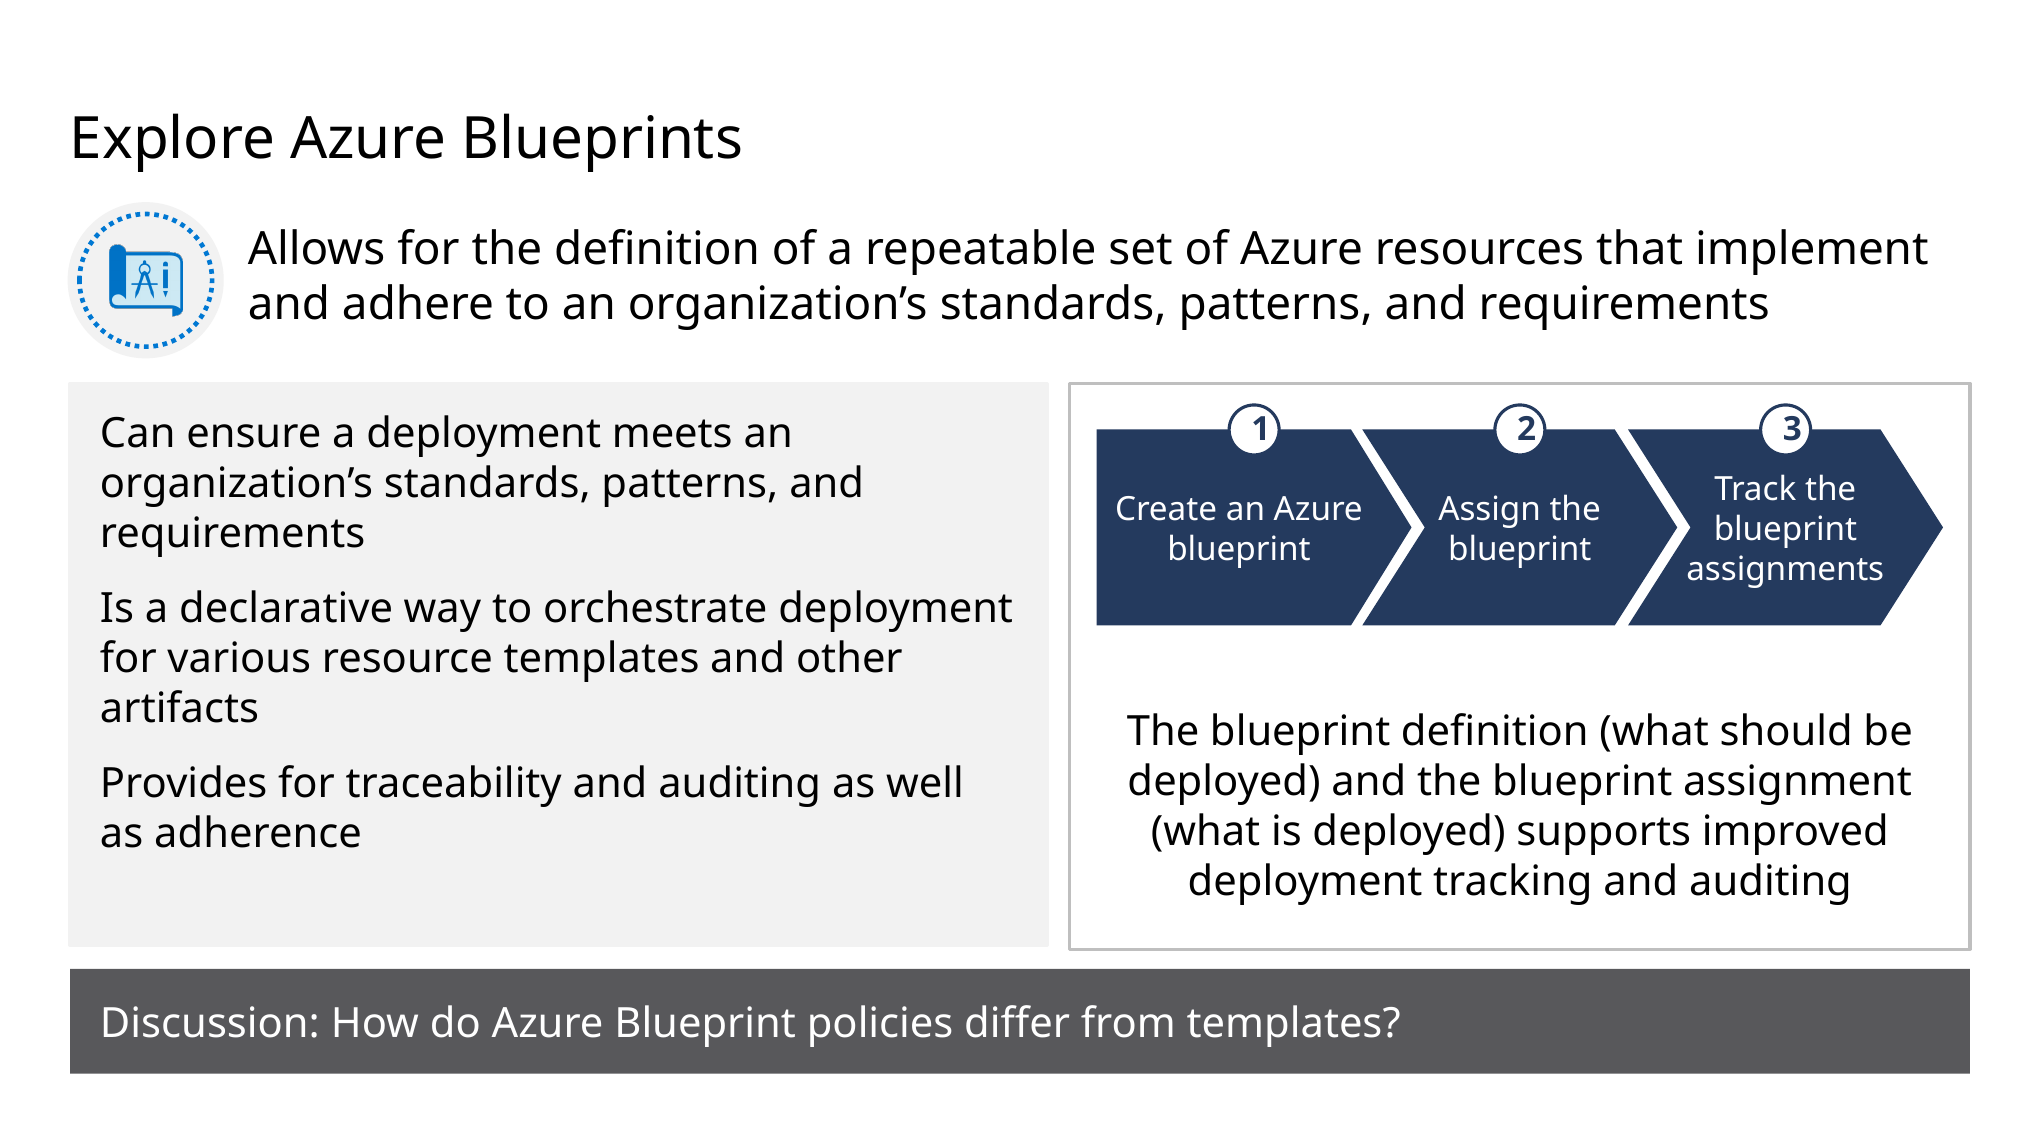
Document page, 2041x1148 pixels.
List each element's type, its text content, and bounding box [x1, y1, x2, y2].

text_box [1096, 404, 1944, 626]
text_box Allows for the definition of a repeatable set of Azure resources that implement and adhere to an organization’s standards, patterns, and requirements [247, 218, 1961, 330]
text_box Can ensure a deployment meets an organization’s standards, patterns, and requirements Is a declarative way to orchestrate deployment for various resource templates and other artifacts Provides for traceability and auditing as well as adherence [69, 382, 1049, 946]
text_box Discussion: How do Azure Blueprint policies differ from templates? [70, 968, 1970, 1074]
title Explore Azure Blueprints [70, 103, 1969, 172]
picture [67, 201, 224, 359]
text_box The blueprint definition (what should be deployed) and the blueprint assignment (what is deployed) supports improved deployment tracking and auditing [1069, 383, 1971, 950]
